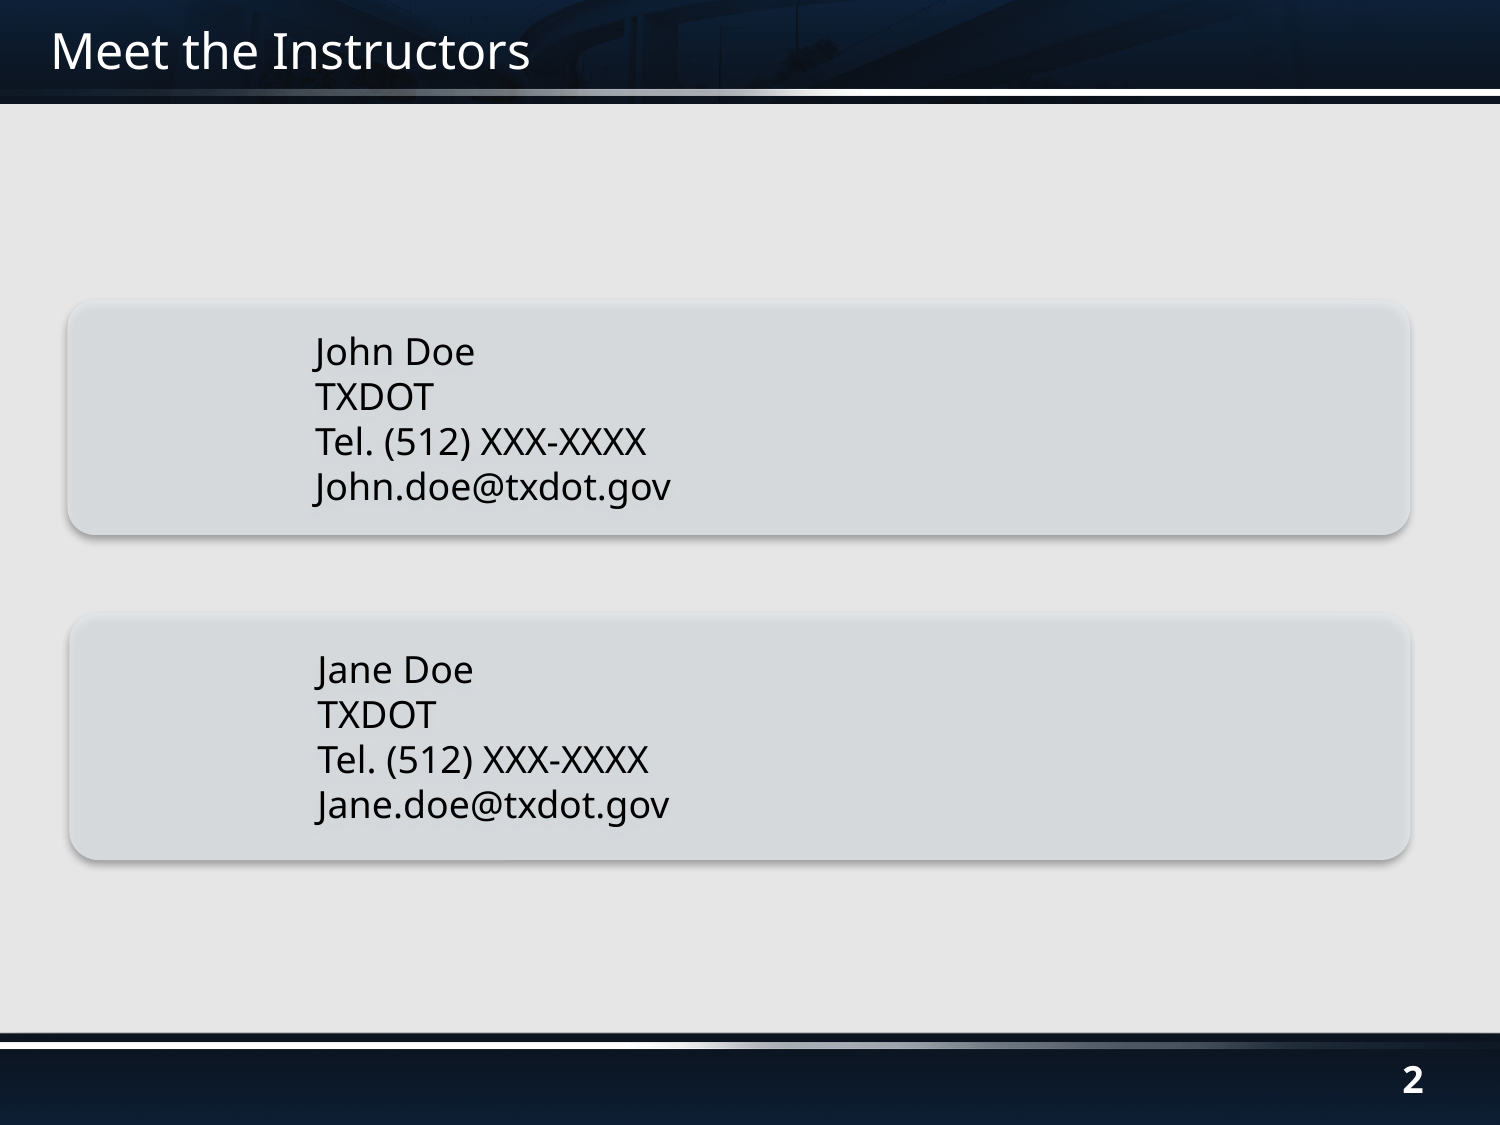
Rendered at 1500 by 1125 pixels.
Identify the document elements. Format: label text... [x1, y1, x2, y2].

title Meet the Instructors [50, 12, 1421, 89]
text_box Jane Doe TXDOT Tel. (512) XXX-XXXX Jane.doe@txdot.gov [67, 610, 1413, 863]
picture [0, 0, 1500, 104]
text_box John Doe TXDOT Tel. (512) XXX-XXXX John.doe@txdot.gov [65, 297, 1413, 538]
picture [0, 1032, 1500, 1125]
